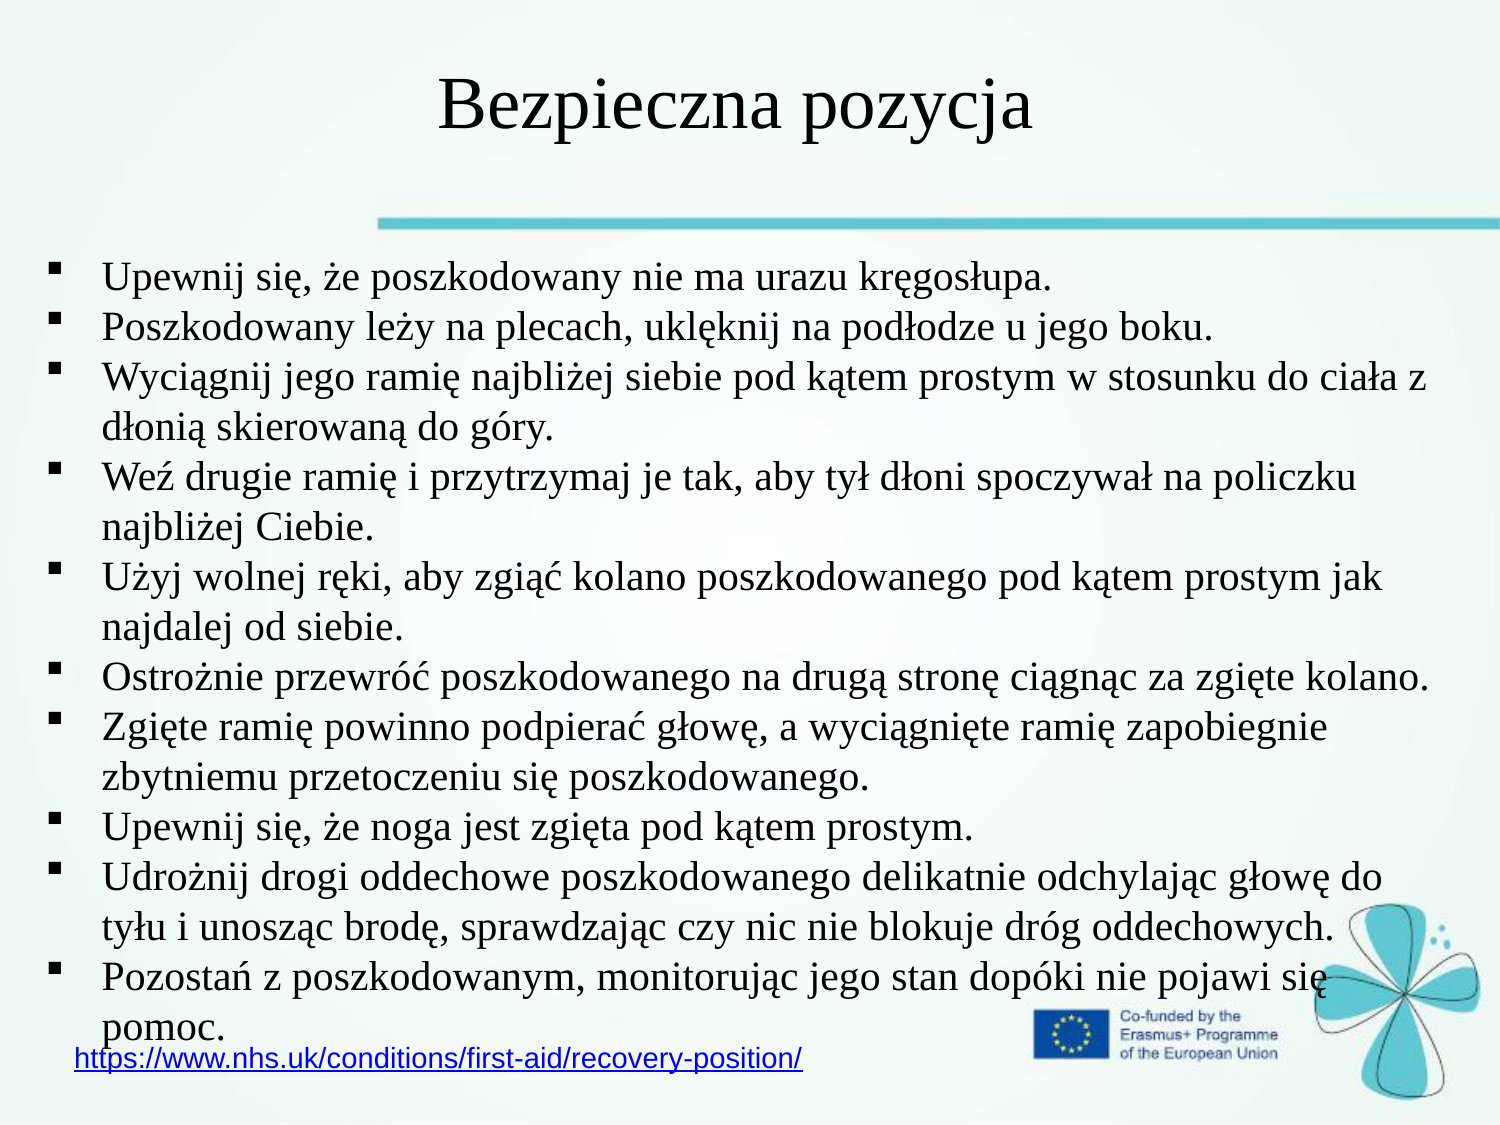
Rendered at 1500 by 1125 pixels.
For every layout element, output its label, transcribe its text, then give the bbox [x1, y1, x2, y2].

picture [0, 0, 1500, 1125]
text_box Bezpieczna pozycja [318, 46, 1154, 152]
text_box https://www.nhs.uk/conditions/first-aid/recovery-position/ [59, 1031, 917, 1082]
text_box Upewnij się, że poszkodowany nie ma urazu kręgosłupa. Poszkodowany leży na plecach, uklęknij na podłodze u jego boku. Wyciągnij jego ramię najbliżej siebie pod kątem prostym w stosunku do ciała z dłonią skierowaną do góry. Weź drugie ramię i przytrzymaj je tak, aby tył dłoni spoczywał na policzku najbliżej Ciebie. Użyj wolnej ręki, aby zgiąć kolano poszkodowanego pod kątem prostym jak najdalej od siebie. Ostrożnie przewróć poszkodowanego na drugą stronę ciągnąc za zgięte kolano. Zgięte ramię powinno podpierać głowę, a wyciągnięte ramię zapobiegnie zbytniemu przetoczeniu się poszkodowanego. Upewnij się, że noga jest zgięta pod kątem prostym. Udrożnij drogi oddechowe poszkodowanego delikatnie odchylając głowę do tyłu i unosząc brodę, sprawdzając czy nic nie blokuje dróg oddechowych. Pozostań z poszkodowanym, monitorując jego stan dopóki nie pojawi się pomoc. [30, 241, 1470, 1057]
